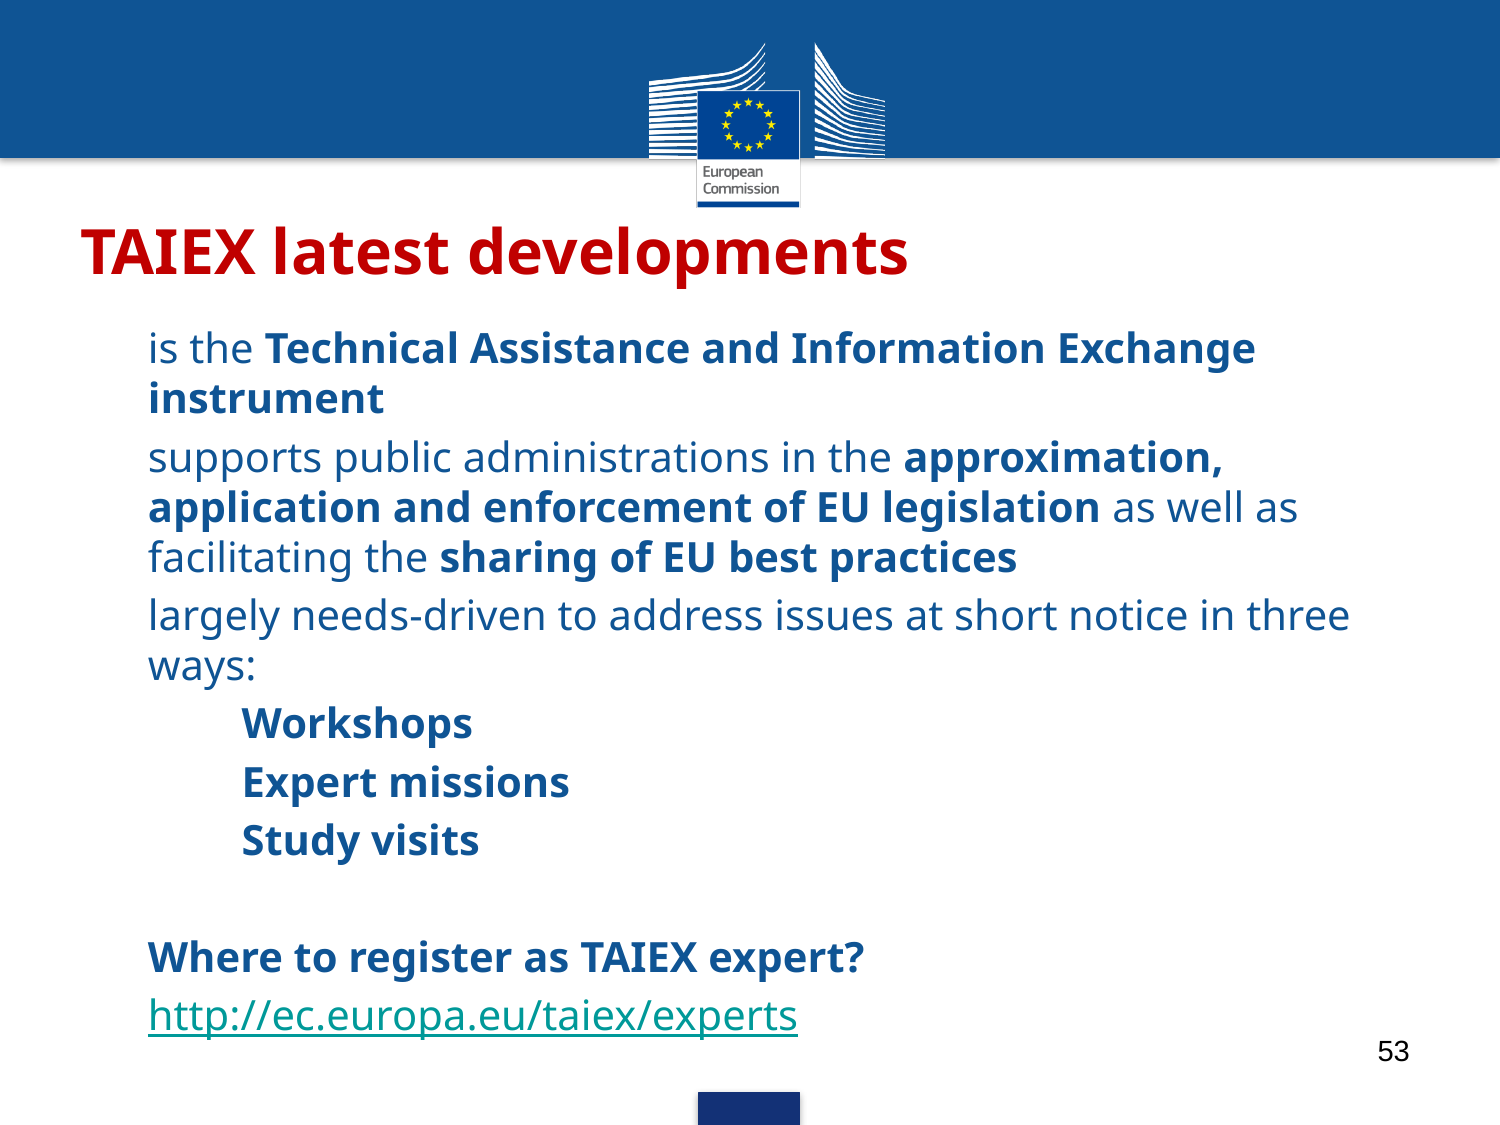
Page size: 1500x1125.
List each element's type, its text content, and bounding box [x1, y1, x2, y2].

list is the Technical Assistance and Information Exchange instrument supports public administrations in the approximation, application and enforcement of EU legislation as well as facilitating the sharing of EU best practices largely needs-driven to address issues at short notice in three ways: Workshops Expert missions Study visits Where to register as TAIEX expert? http://ec.europa.eu/taiex/experts [76, 314, 1427, 1078]
title TAIEX latest developments [64, 172, 1415, 327]
slide_number 53 [1074, 1024, 1425, 1103]
picture [649, 42, 885, 172]
